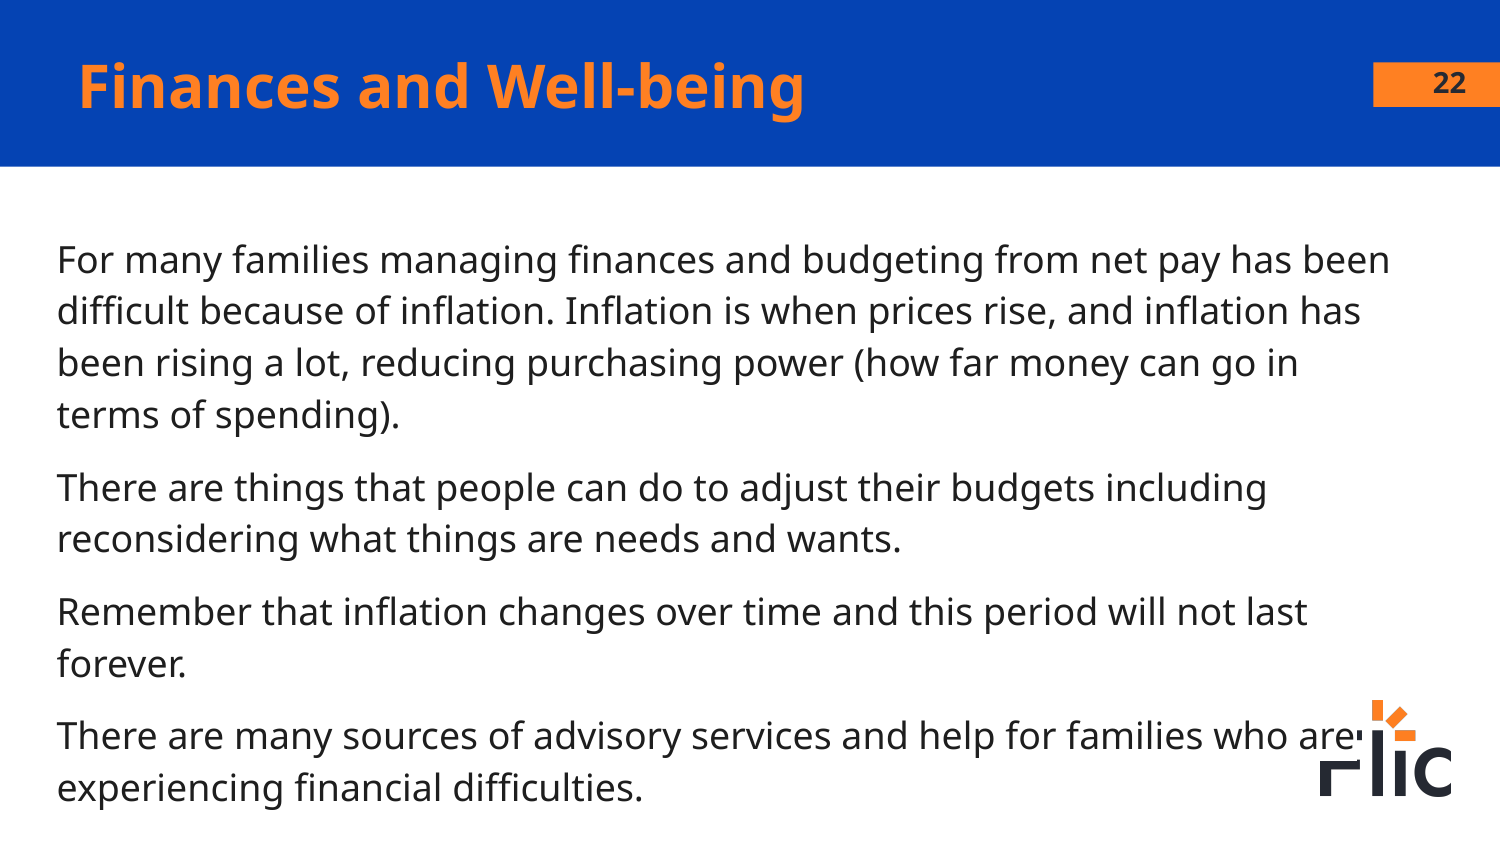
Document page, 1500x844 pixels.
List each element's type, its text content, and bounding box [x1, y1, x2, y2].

text_box Finances and Well-being [62, 41, 1374, 127]
slide_number ‹#› [1410, 66, 1489, 104]
picture [1411, 700, 1451, 797]
text_box For many families managing finances and budgeting from net pay has been difficult because of inflation. Inflation is when prices rise, and inflation has been rising a lot, reducing purchasing power (how far money can go in terms of spending). There are things that people can do to adjust their budgets including reconsidering what things are needs and wants. Remember that inflation changes over time and this period will not last forever. There are many sources of advisory services and help for families who are experiencing financial difficulties. [41, 214, 1411, 824]
